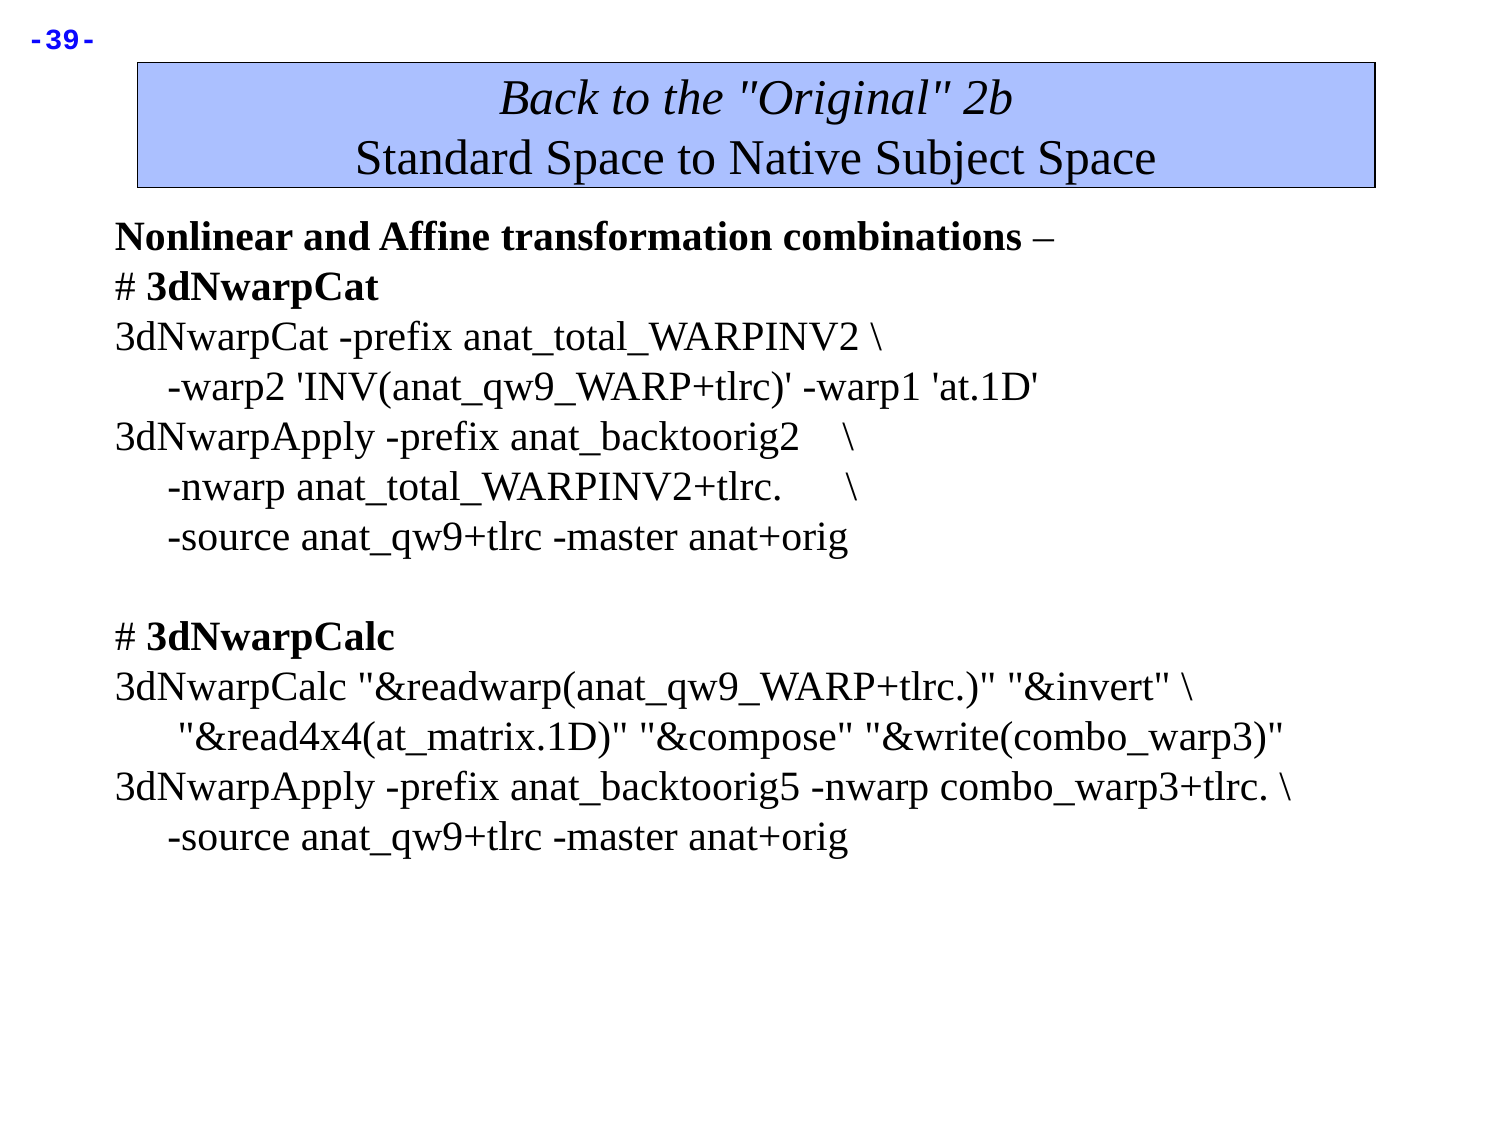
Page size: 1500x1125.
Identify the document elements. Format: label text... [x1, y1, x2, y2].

text_box Nonlinear and Affine transformation combinations – # 3dNwarpCat 3dNwarpCat -prefix anat_total_WARPINV2 \ -warp2 'INV(anat_qw9_WARP+tlrc)' -warp1 'at.1D' 3dNwarpApply -prefix anat_backtoorig2 \ -nwarp anat_total_WARPINV2+tlrc. \ -source anat_qw9+tlrc -master anat+orig # 3dNwarpCalc 3dNwarpCalc "&readwarp(anat_qw9_WARP+tlrc.)" "&invert" \ "&read4x4(at_matrix.1D)" "&compose" "&write(combo_warp3)" 3dNwarpApply -prefix anat_backtoorig5 -nwarp combo_warp3+tlrc. \ -source anat_qw9+tlrc -master anat+orig [99, 201, 1438, 917]
text_box Back to the "Original" 2b Standard Space to Native Subject Space [137, 62, 1375, 188]
